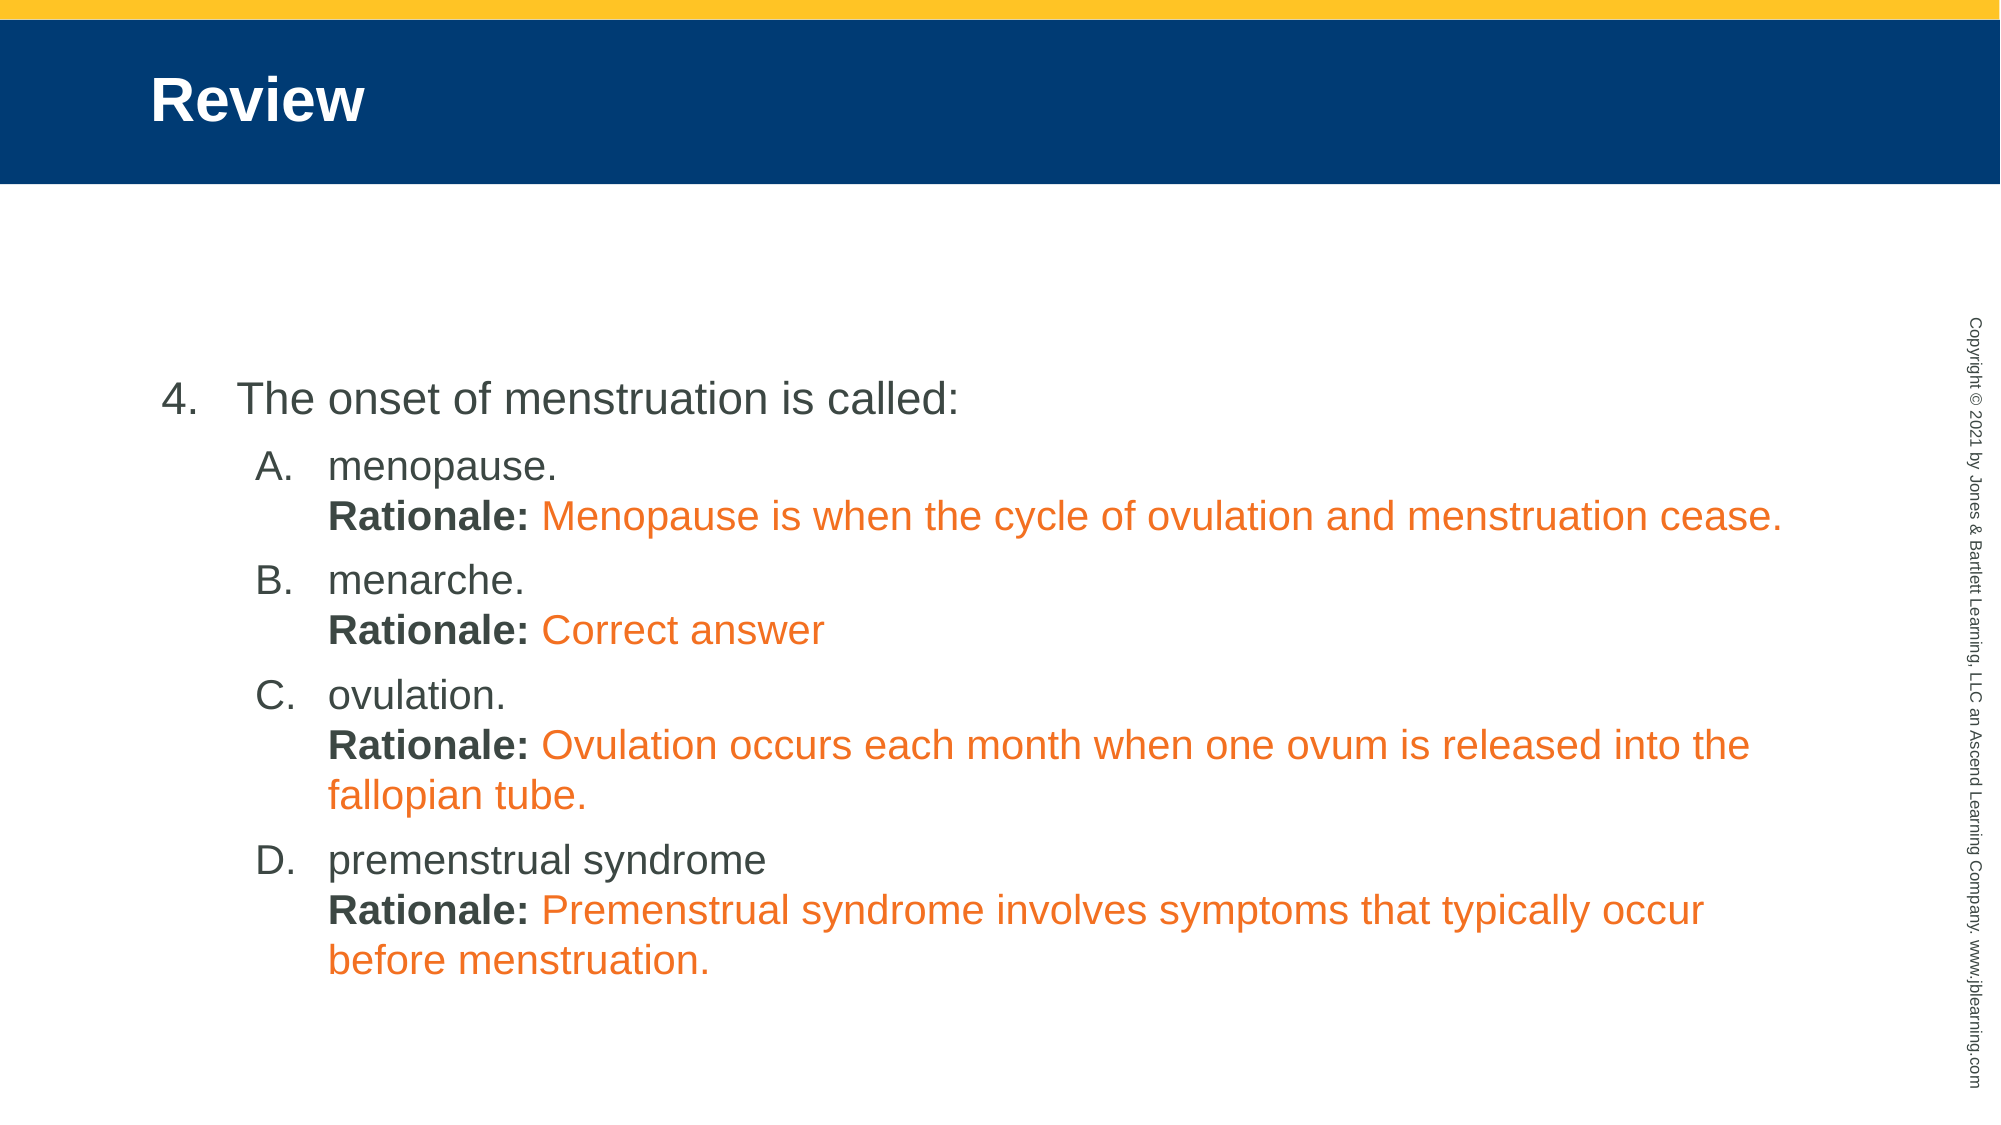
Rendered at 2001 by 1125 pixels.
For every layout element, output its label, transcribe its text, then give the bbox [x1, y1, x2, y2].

list The onset of menstruation is called: menopause. Rationale: Menopause is when the cycle of ovulation and menstruation cease. menarche. Rationale: Correct answer ovulation. Rationale: Ovulation occurs each month when one ovum is released into the fallopian tube. premenstrual syndrome Rationale: Premenstrual syndrome involves symptoms that typically occur before menstruation. [146, 361, 1859, 1016]
title Review [0, 19, 2000, 185]
